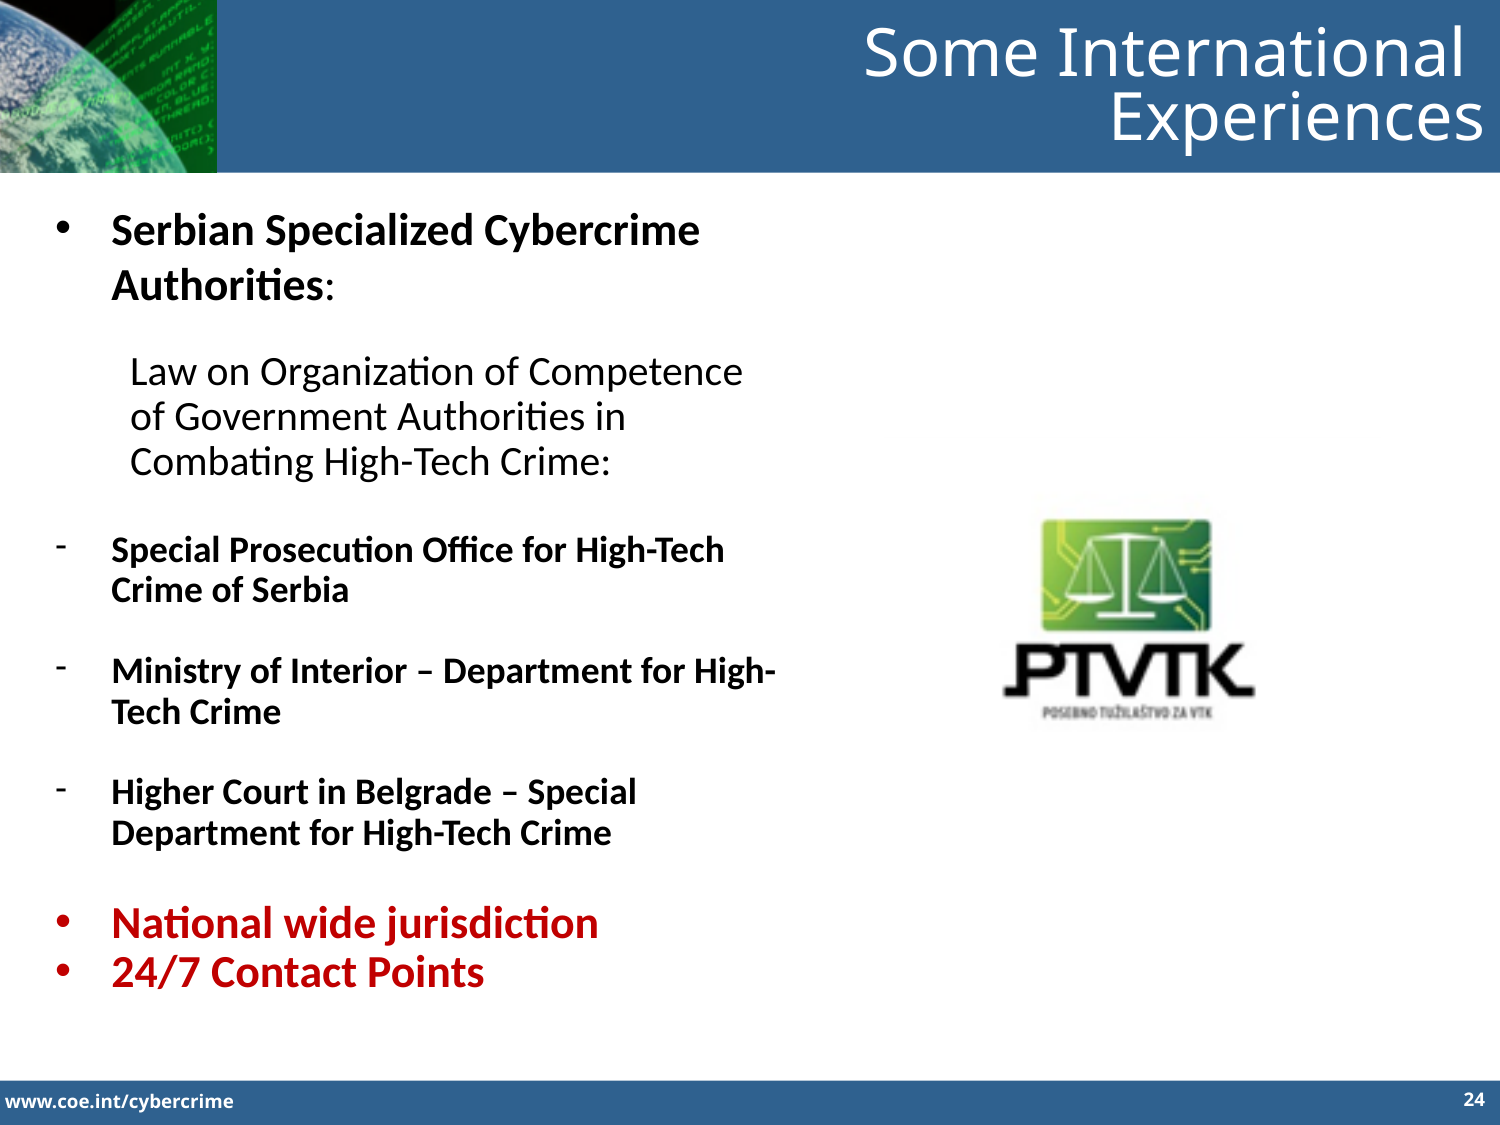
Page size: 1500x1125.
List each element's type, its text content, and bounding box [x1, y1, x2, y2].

text_box Some International Experiences [351, 13, 1500, 166]
text_box Serbian Specialized Cybercrime Authorities: Law on Organization of Competence of Government Authorities in Combating High-Tech Crime: Special Prosecution Office for High-Tech Crime of Serbia Ministry of Interior – Department for High-Tech Crime Higher Court in Belgrade – Special Department for High-Tech Crime National wide jurisdiction 24/7 Contact Points [40, 192, 791, 1005]
picture [0, 1, 217, 173]
picture [884, 436, 1381, 789]
slide_number 24 [1149, 1079, 1500, 1125]
